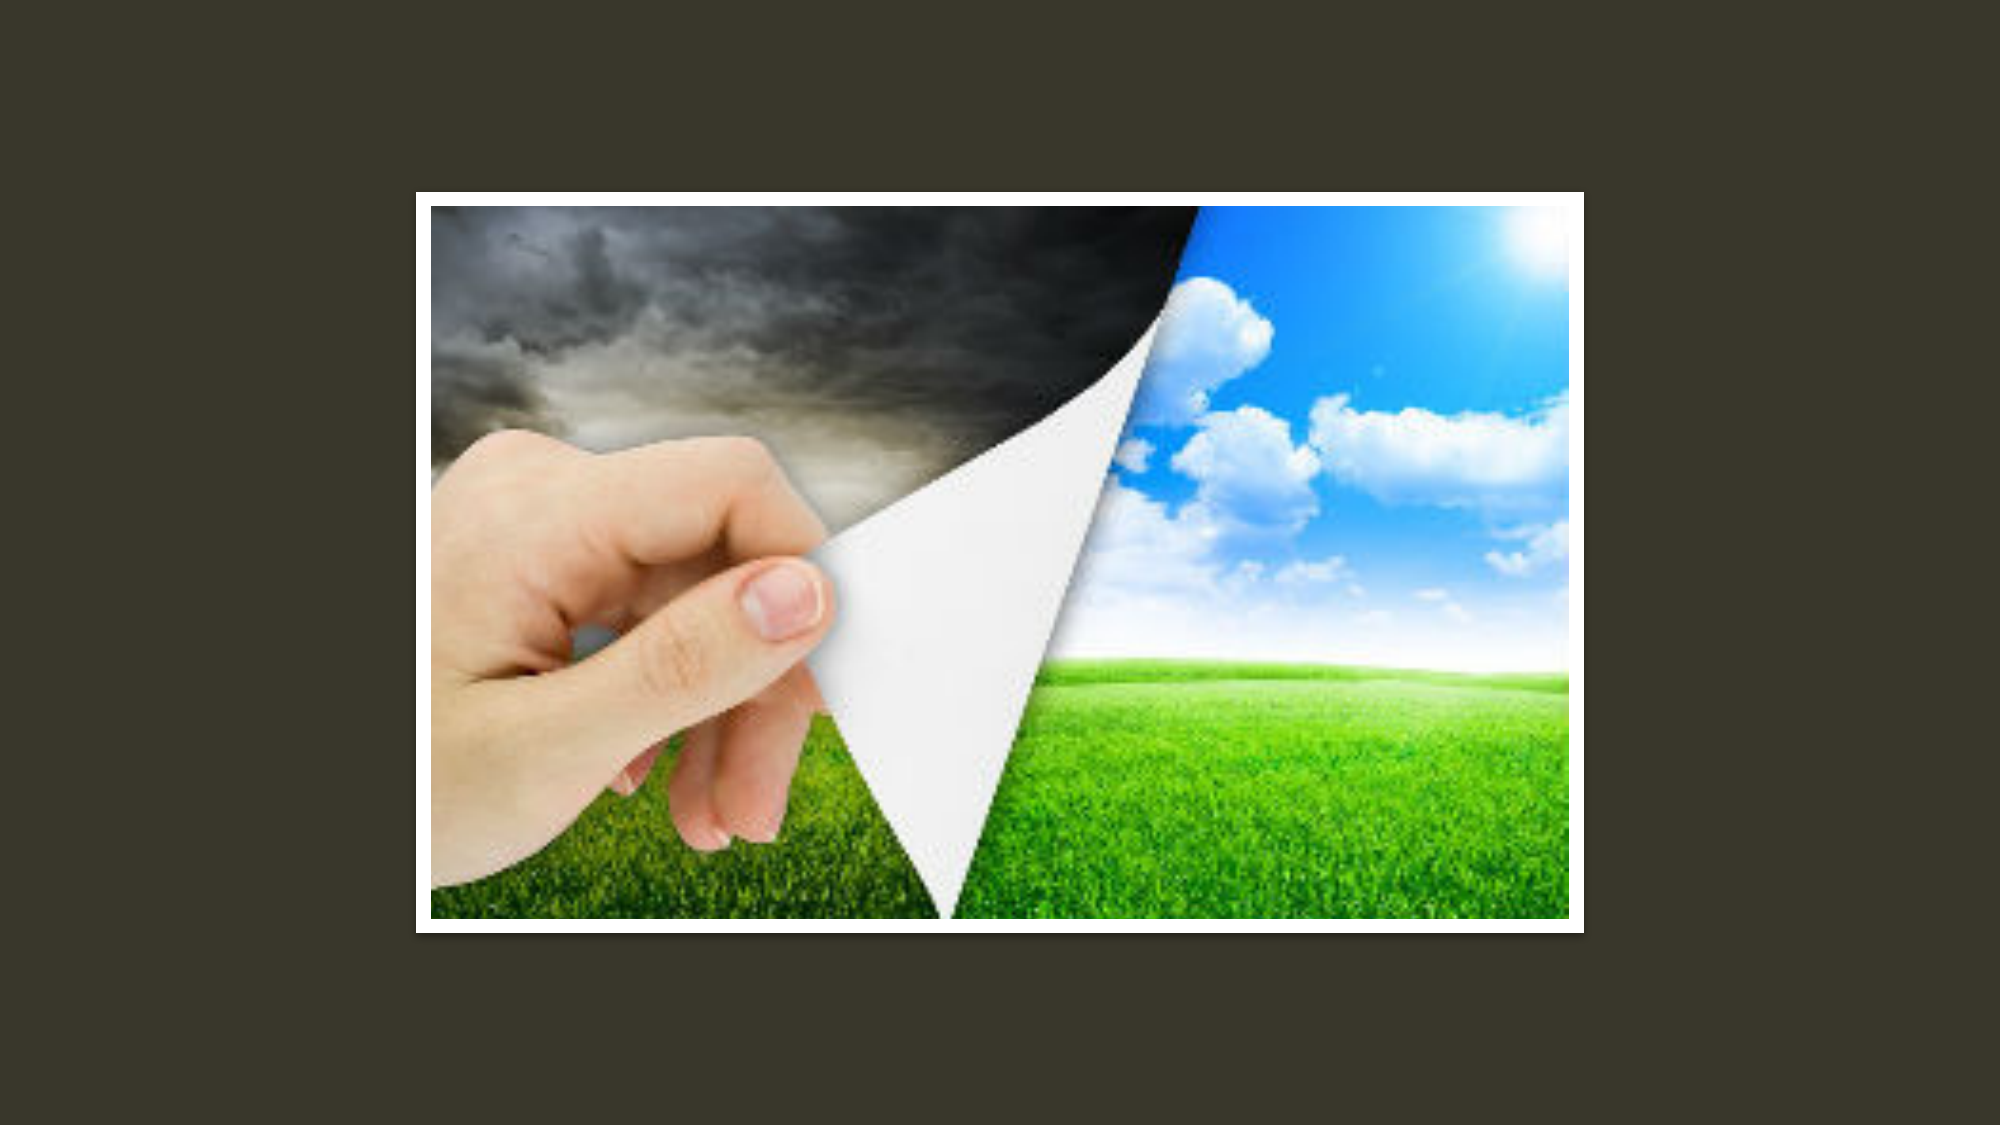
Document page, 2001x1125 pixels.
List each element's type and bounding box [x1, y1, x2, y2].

picture [431, 206, 1569, 919]
